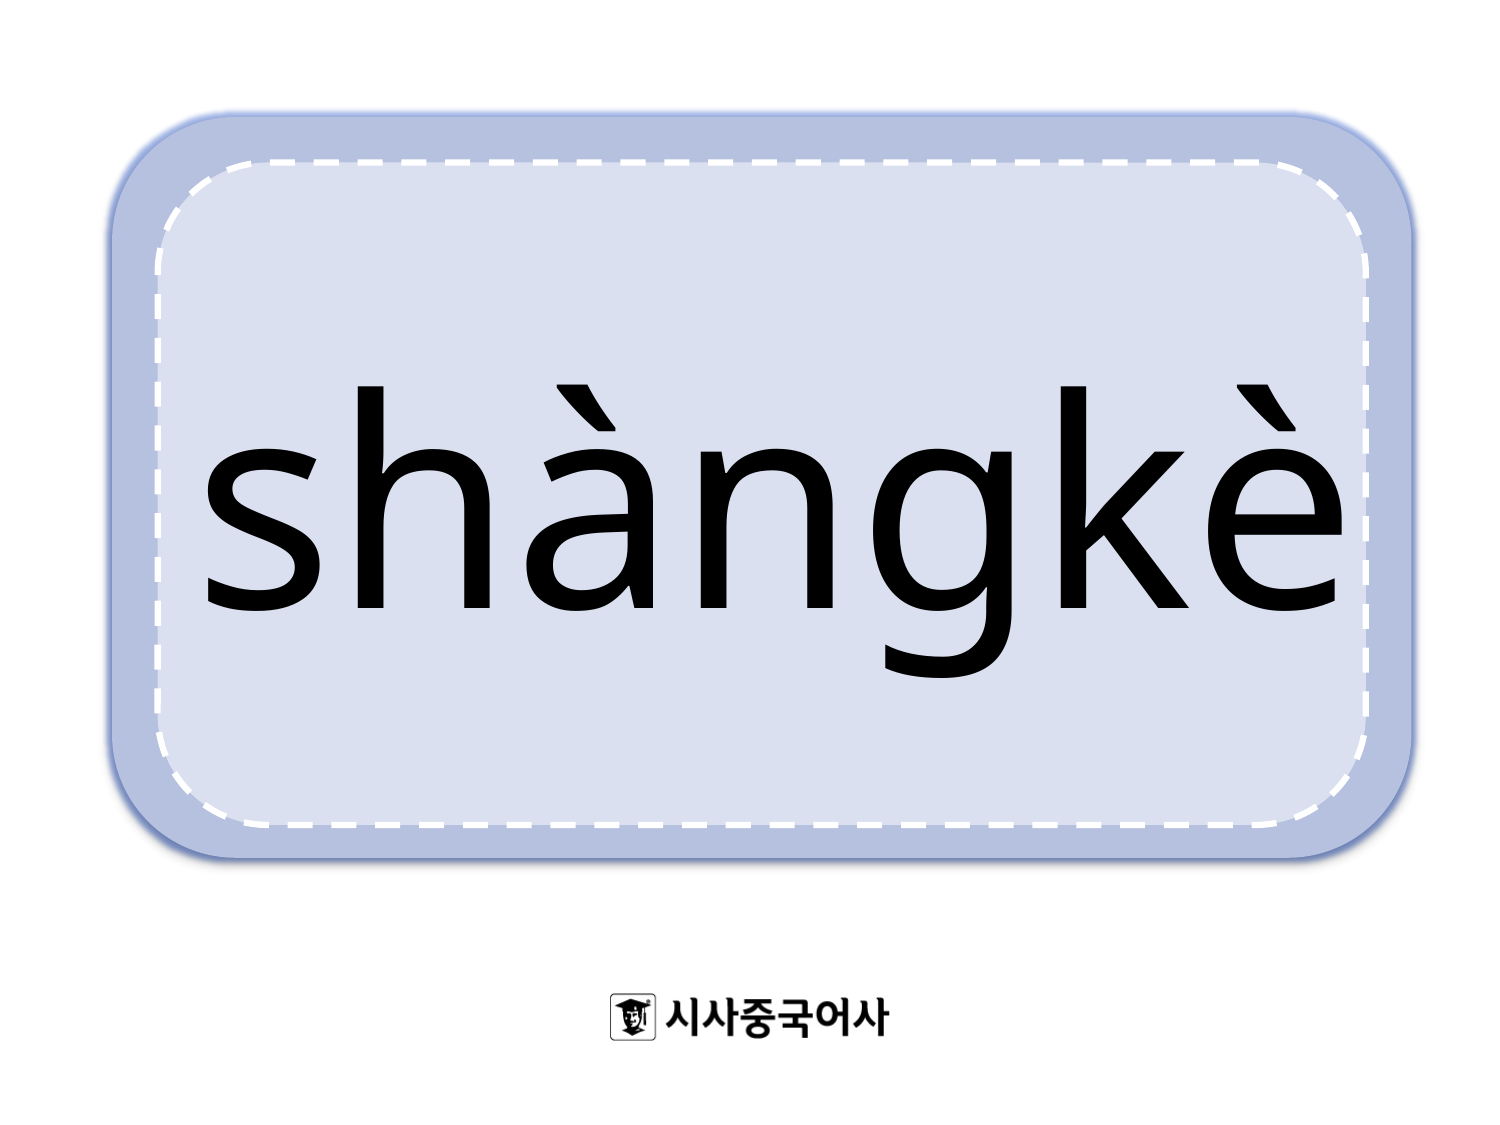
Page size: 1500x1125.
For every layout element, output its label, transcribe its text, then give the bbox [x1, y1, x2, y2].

picture [602, 987, 898, 1047]
text_box shàngkè [171, 160, 1380, 824]
